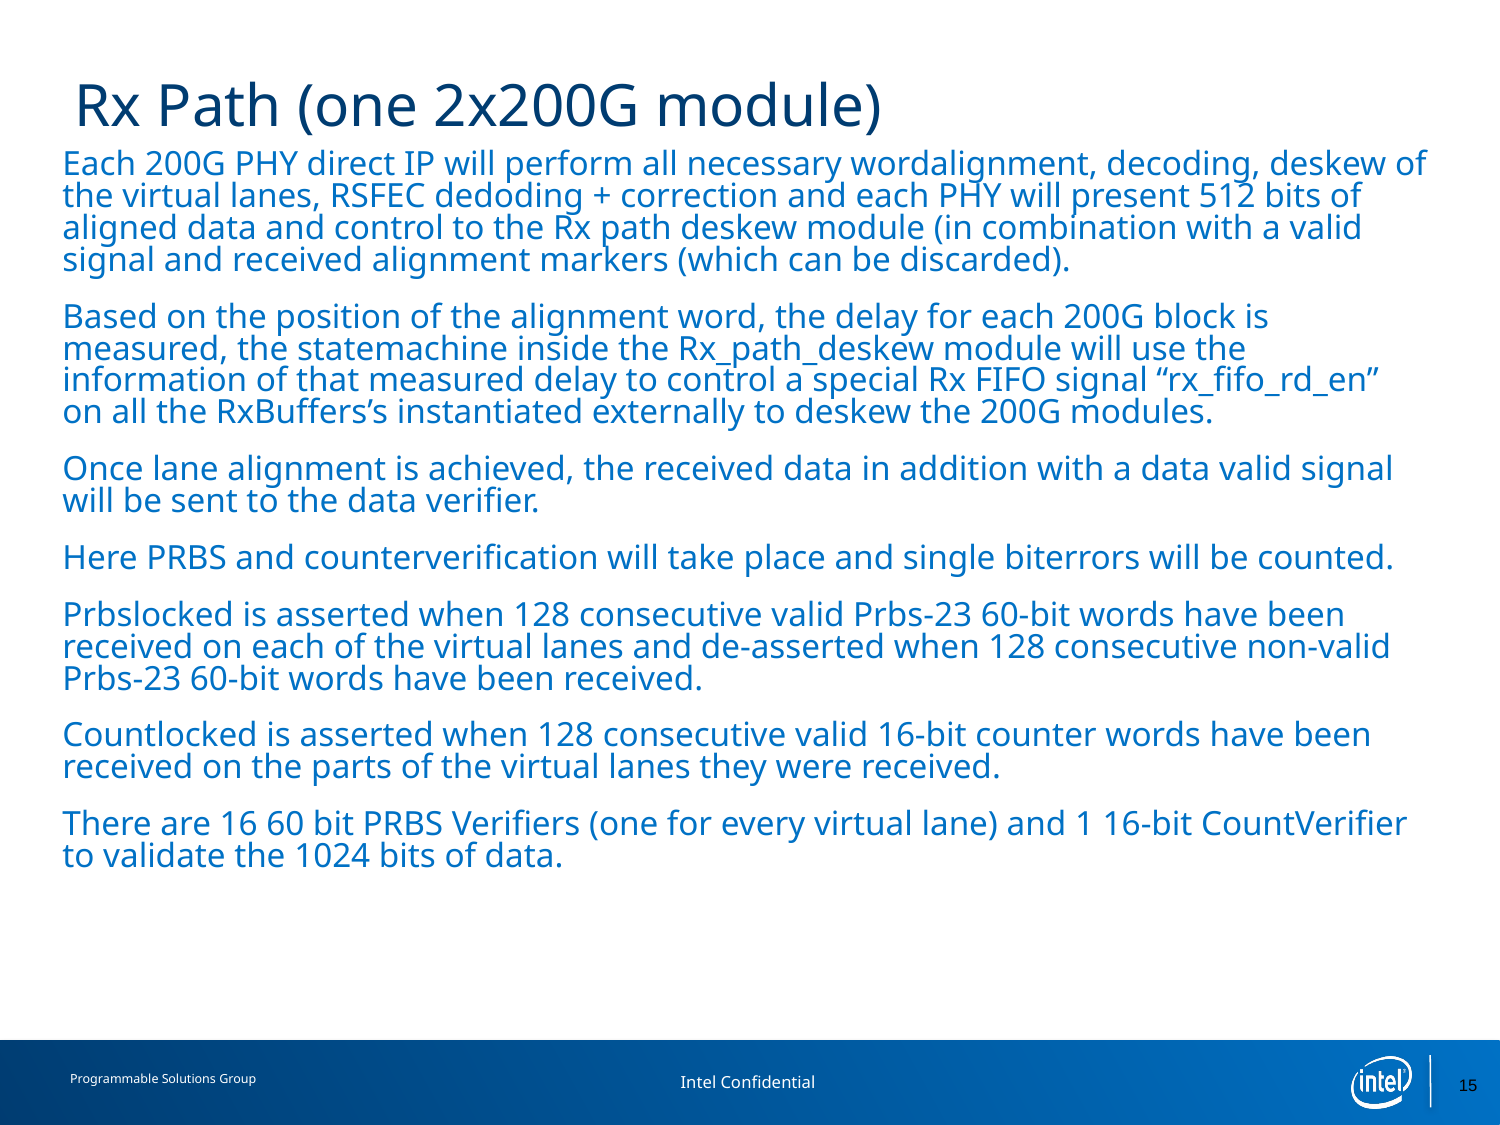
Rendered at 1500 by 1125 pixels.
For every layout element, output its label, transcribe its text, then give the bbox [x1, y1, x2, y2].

list Each 200G PHY direct IP will perform all necessary wordalignment, decoding, deskew of the virtual lanes, RSFEC dedoding + correction and each PHY will present 512 bits of aligned data and control to the Rx path deskew module (in combination with a valid signal and received alignment markers (which can be discarded). Based on the position of the alignment word, the delay for each 200G block is measured, the statemachine inside the Rx_path_deskew module will use the information of that measured delay to control a special Rx FIFO signal “rx_fifo_rd_en” on all the RxBuffers’s instantiated externally to deskew the 200G modules. Once lane alignment is achieved, the received data in addition with a data valid signal will be sent to the data verifier. Here PRBS and counterverification will take place and single biterrors will be counted. Prbslocked is asserted when 128 consecutive valid Prbs-23 60-bit words have been received on each of the virtual lanes and de-asserted when 128 consecutive non-valid Prbs-23 60-bit words have been received. Countlocked is asserted when 128 consecutive valid 16-bit counter words have been received on the parts of the virtual lanes they were received. There are 16 60 bit PRBS Verifiers (one for every virtual lane) and 1 16-bit CountVerifier to validate the 1024 bits of data. [62, 149, 1430, 1013]
title Rx Path (one 2x200G module) [74, 67, 1425, 149]
slide_number 15 [1127, 1055, 1478, 1116]
